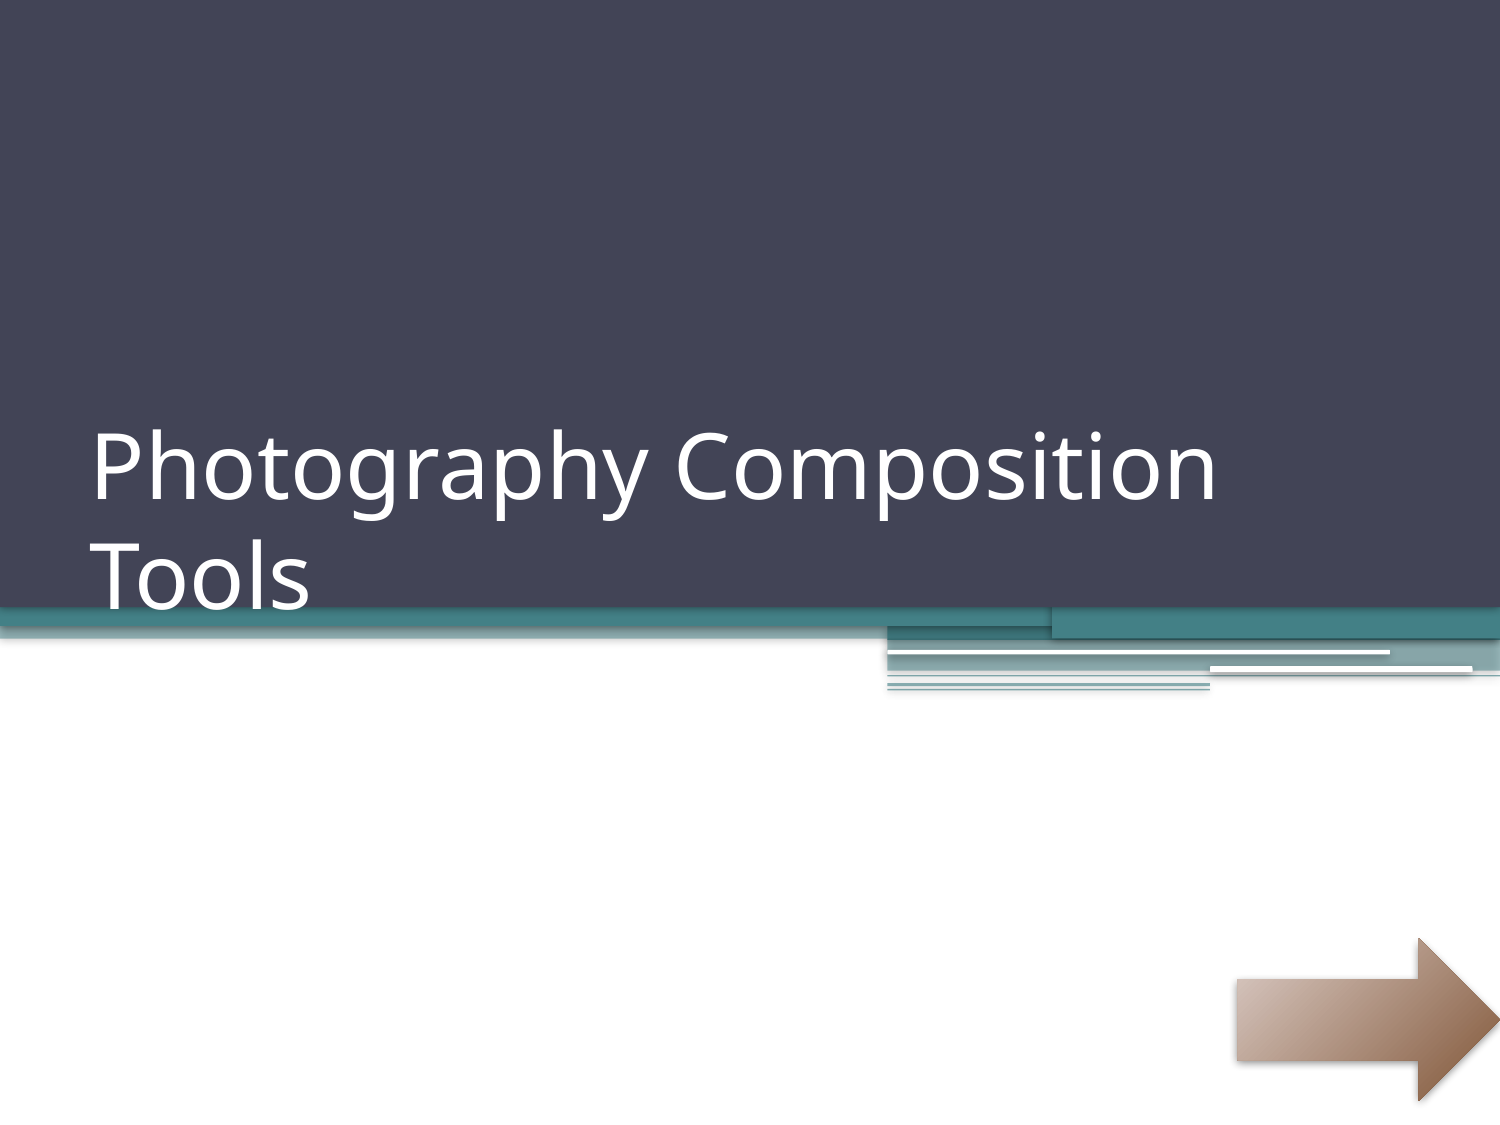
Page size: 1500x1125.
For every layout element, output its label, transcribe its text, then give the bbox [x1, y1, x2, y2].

title Photography Composition Tools [75, 394, 1463, 636]
text_box [1237, 938, 1500, 1101]
